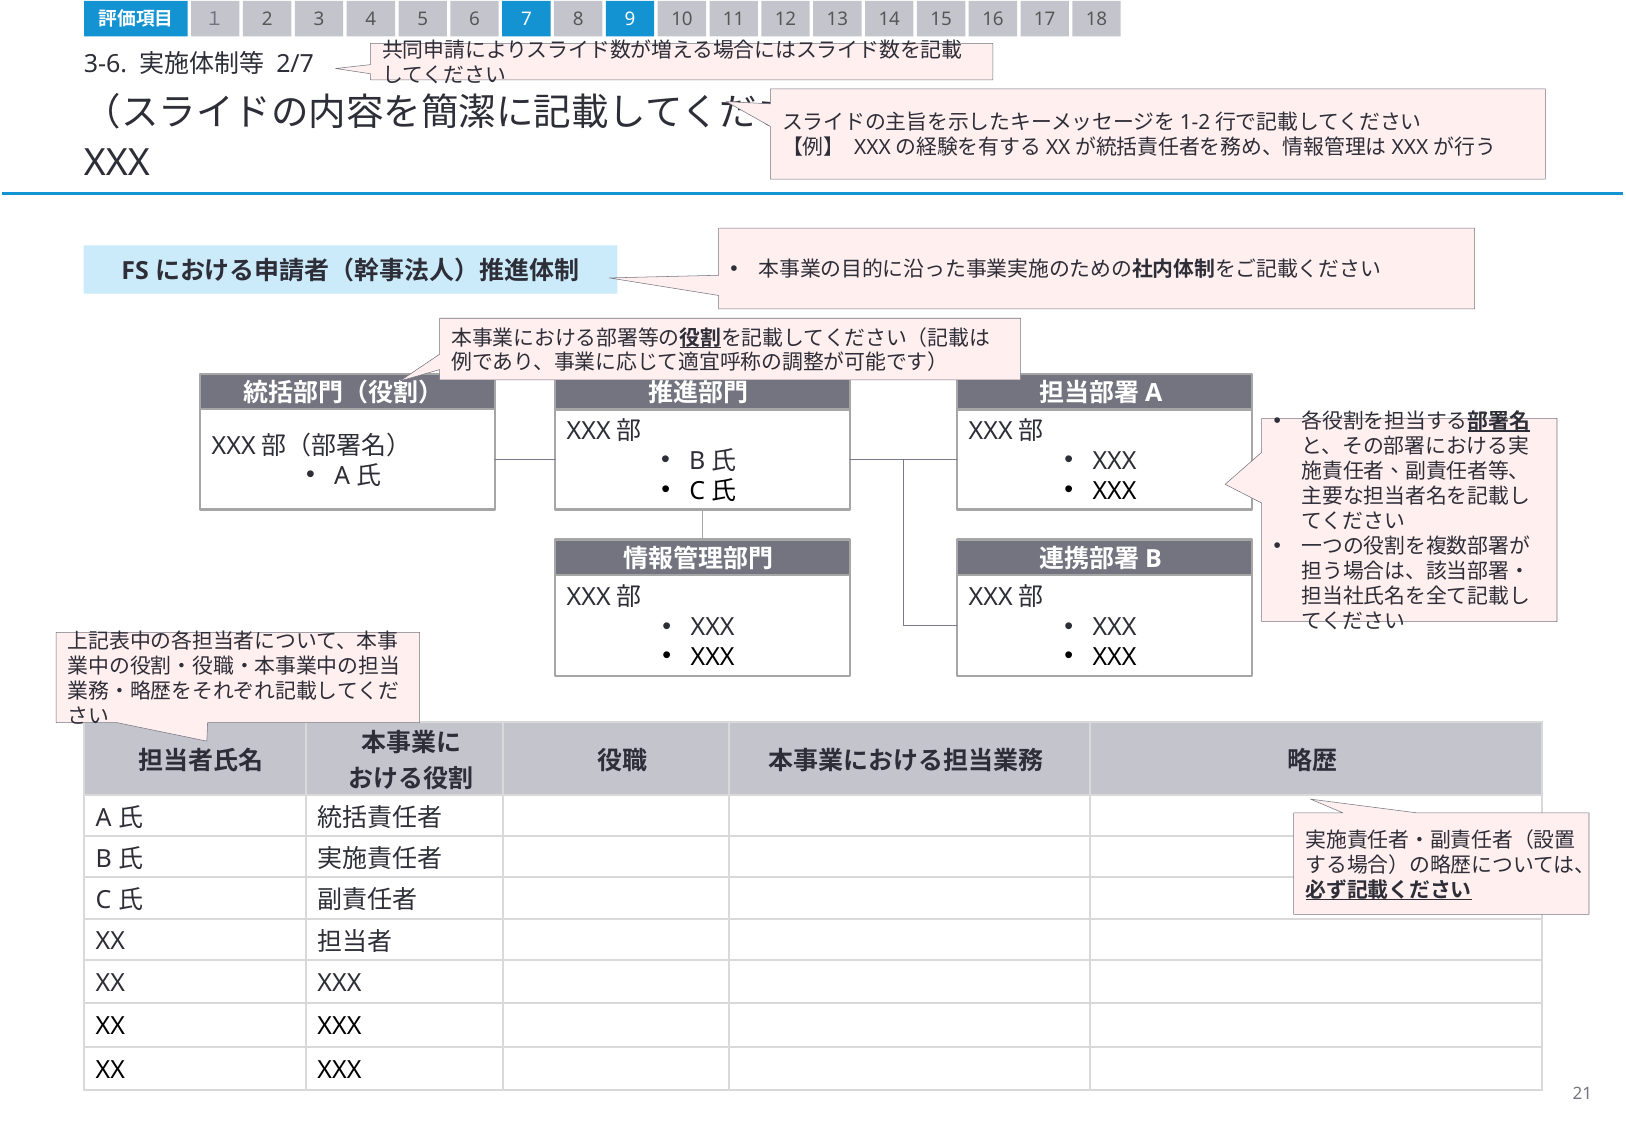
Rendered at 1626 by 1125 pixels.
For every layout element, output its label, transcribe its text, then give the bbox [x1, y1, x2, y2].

table_cell [730, 878, 1089, 918]
table_cell [504, 920, 728, 959]
table_cell [730, 1048, 1089, 1089]
table_cell XX [85, 920, 305, 959]
text_box FSにおける申請者（幹事法人）推進体制 [83, 244, 618, 295]
table_cell C氏 [85, 878, 305, 918]
text_box 実施責任者・副責任者（設置する場合）の略歴については、必ず記載ください [1292, 798, 1590, 916]
text_box 推進部門 [554, 381, 851, 410]
text_box 共同申請によりスライド数が増える場合にはスライド数を記載してください [334, 42, 994, 81]
table_cell 実施責任者 [307, 837, 502, 876]
text_box XXX部 B氏 C氏 [554, 410, 851, 510]
table_cell [1091, 961, 1541, 1002]
text_box XXX部 XXX XXX [956, 410, 1253, 510]
text_box 情報管理部門 [554, 539, 849, 576]
table_cell [504, 961, 728, 1002]
table_cell [730, 1004, 1089, 1046]
table_cell XXX [307, 1004, 502, 1046]
table_header 担当者氏名 [85, 724, 305, 794]
list 3-6. 実施体制等 2/7 [84, 40, 1543, 82]
table_header 略歴 [1091, 723, 1541, 794]
table_cell [1091, 878, 1541, 918]
table_cell [504, 1004, 728, 1046]
table_cell XX [85, 1048, 305, 1089]
table_cell [1091, 837, 1292, 876]
text_box 各役割を担当する部署名と、その部署における実施責任者、副責任者等、主要な担当者名を記載してください 一つの役割を複数部署が担う場合は、該当部署・担当社氏名を全て記載してください [1224, 417, 1558, 623]
table_cell [730, 796, 1089, 835]
table_cell [504, 1048, 728, 1089]
text_box 統括部門（役割） [199, 373, 496, 408]
text_box XXX部 XXX XXX [956, 576, 1253, 676]
text_box 上記表中の各担当者について、本事業中の役割・役職・本事業中の担当業務・略歴をそれぞれ記載してください [55, 631, 421, 743]
text_box スライドの主旨を示したキーメッセージを1-2行で記載してください 【例】 XXXの経験を有するXXが統括責任者を務め、情報管理はXXXが行う [725, 87, 1547, 180]
table_cell [730, 961, 1089, 1002]
text_box 担当部署A [956, 373, 1253, 410]
table_header 役職 [504, 723, 728, 794]
table_cell [1091, 796, 1541, 835]
table_cell [504, 837, 728, 876]
table_cell [730, 920, 1089, 959]
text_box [83, 0, 1122, 37]
table_cell XXX [307, 961, 502, 1002]
table_cell [1091, 1048, 1541, 1089]
text_box 連携部署B [958, 539, 1253, 576]
table_cell 担当者 [307, 920, 502, 959]
table_cell XX [85, 1004, 305, 1046]
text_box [849, 460, 958, 626]
table_cell [1091, 1004, 1541, 1046]
table_cell [504, 796, 728, 835]
table_cell XXX [307, 1048, 502, 1089]
table_cell XX [85, 961, 305, 1002]
list （スライドの内容を簡潔に記載してください） XXX [84, 83, 1543, 183]
table_cell [730, 837, 1089, 876]
text_box 本事業における部署等の役割を記載してください（記載は例であり、事業に応じて適宜呼称の調整が可能です） [399, 317, 1022, 382]
table_header 本事業に おける役割 [307, 723, 502, 794]
table_cell [1091, 920, 1541, 959]
table_cell B氏 [85, 837, 305, 876]
table_cell [504, 878, 728, 918]
text_box XXX部（部署名） A氏 [199, 408, 496, 510]
table_cell A氏 [85, 796, 305, 835]
text_box XXX部 XXX XXX [554, 576, 851, 676]
text_box 本事業の目的に沿った事業実施のための社内体制をご記載ください [608, 227, 1476, 310]
table_cell 統括責任者 [307, 796, 502, 835]
table_header 本事業における担当業務 [730, 723, 1089, 794]
table_cell 副責任者 [307, 878, 502, 918]
